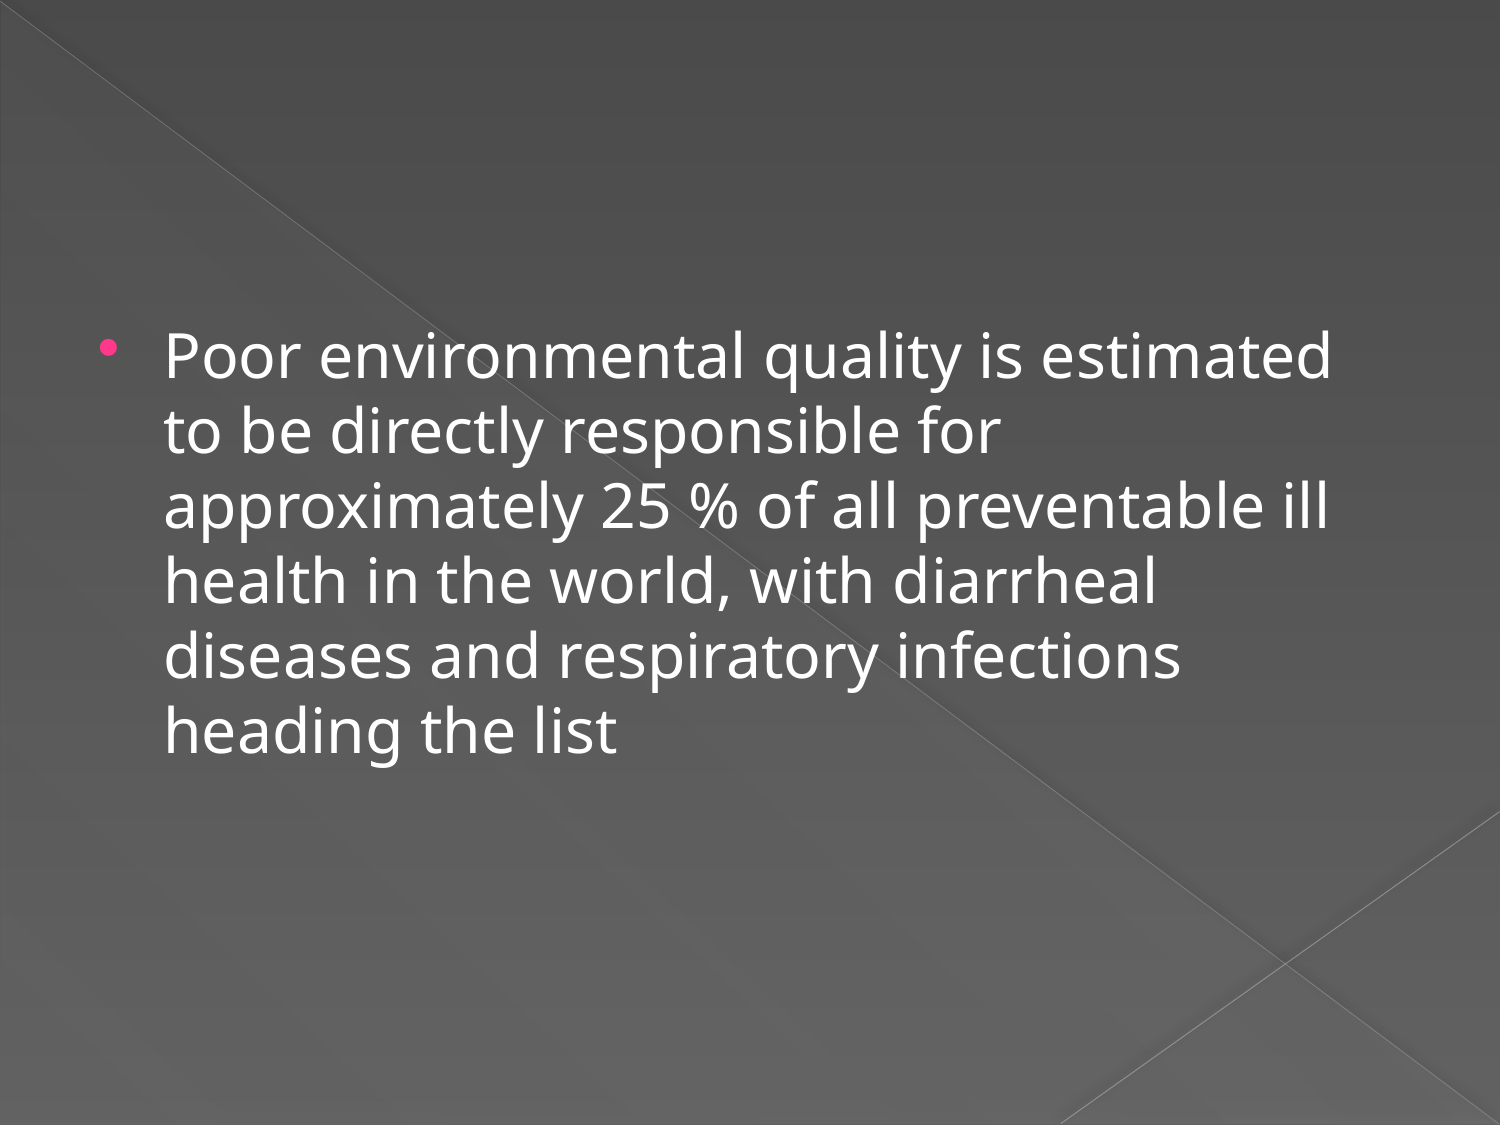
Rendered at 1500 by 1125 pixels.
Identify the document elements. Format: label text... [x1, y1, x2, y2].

list Poor environmental quality is estimated to be directly responsible for approximately 25 % of all preventable ill health in the world, with diarrheal diseases and respiratory infections heading the list [75, 308, 1425, 1059]
